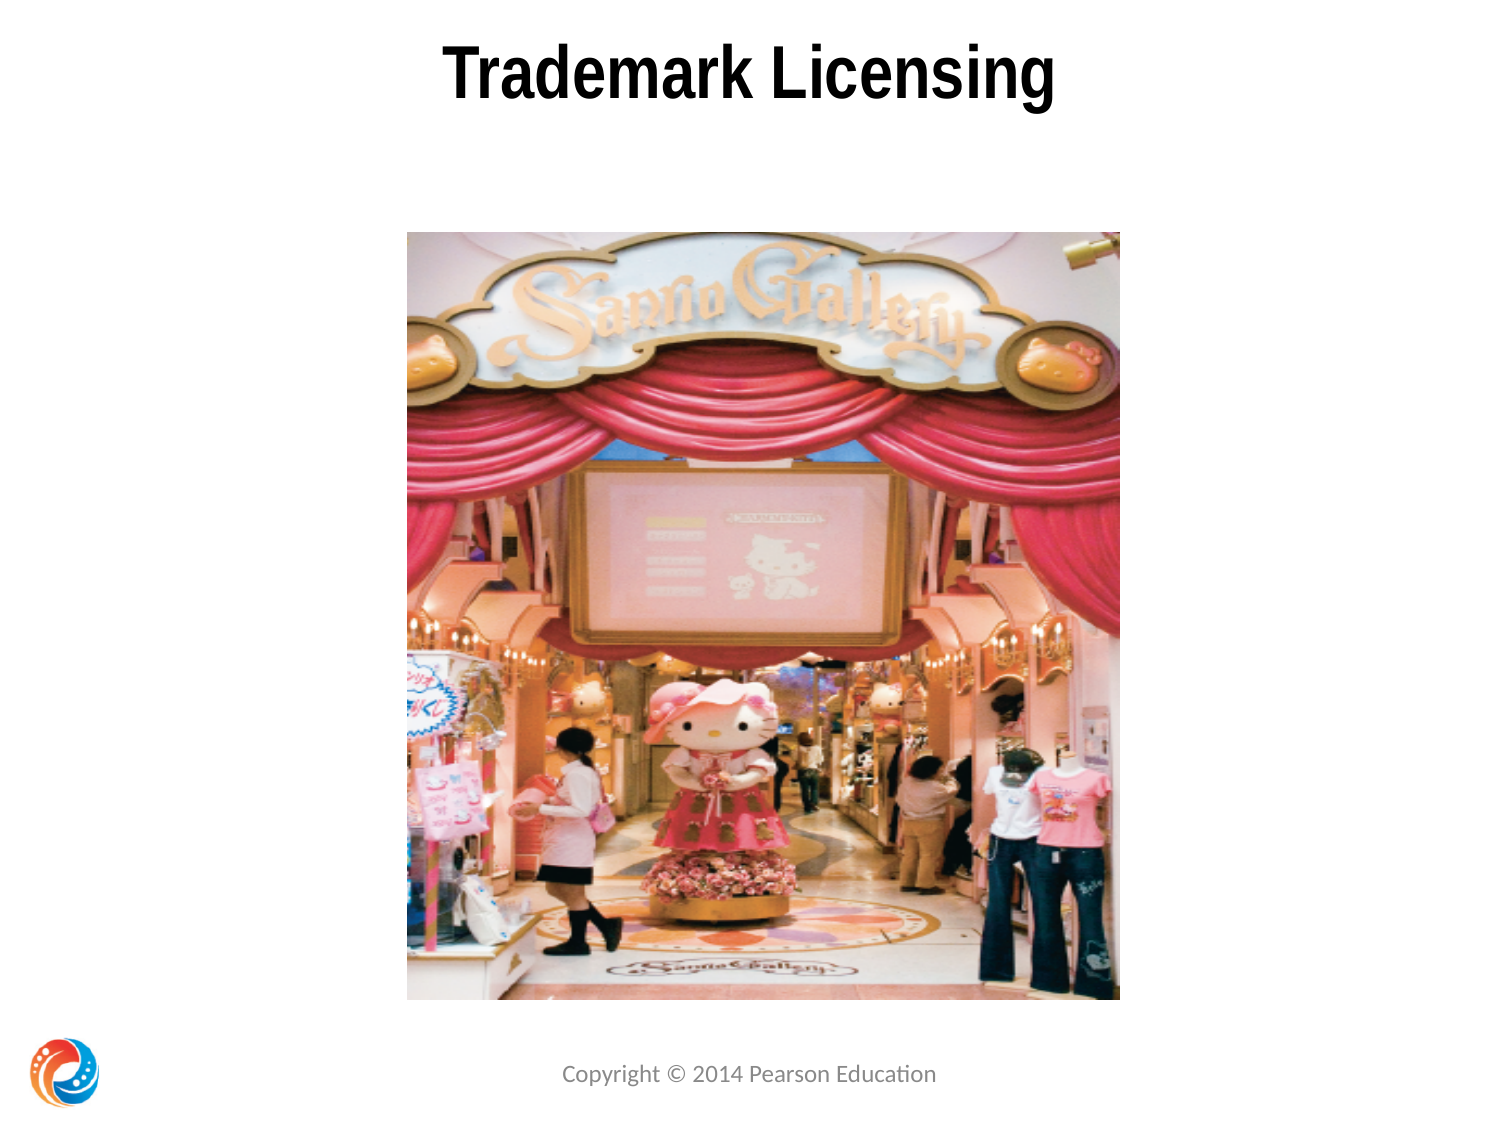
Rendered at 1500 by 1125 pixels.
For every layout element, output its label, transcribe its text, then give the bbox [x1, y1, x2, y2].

title Trademark Licensing [112, 0, 1388, 138]
picture [23, 1032, 105, 1111]
picture [407, 232, 1121, 1001]
footer Copyright © 2014 Pearson Education [512, 1042, 988, 1103]
